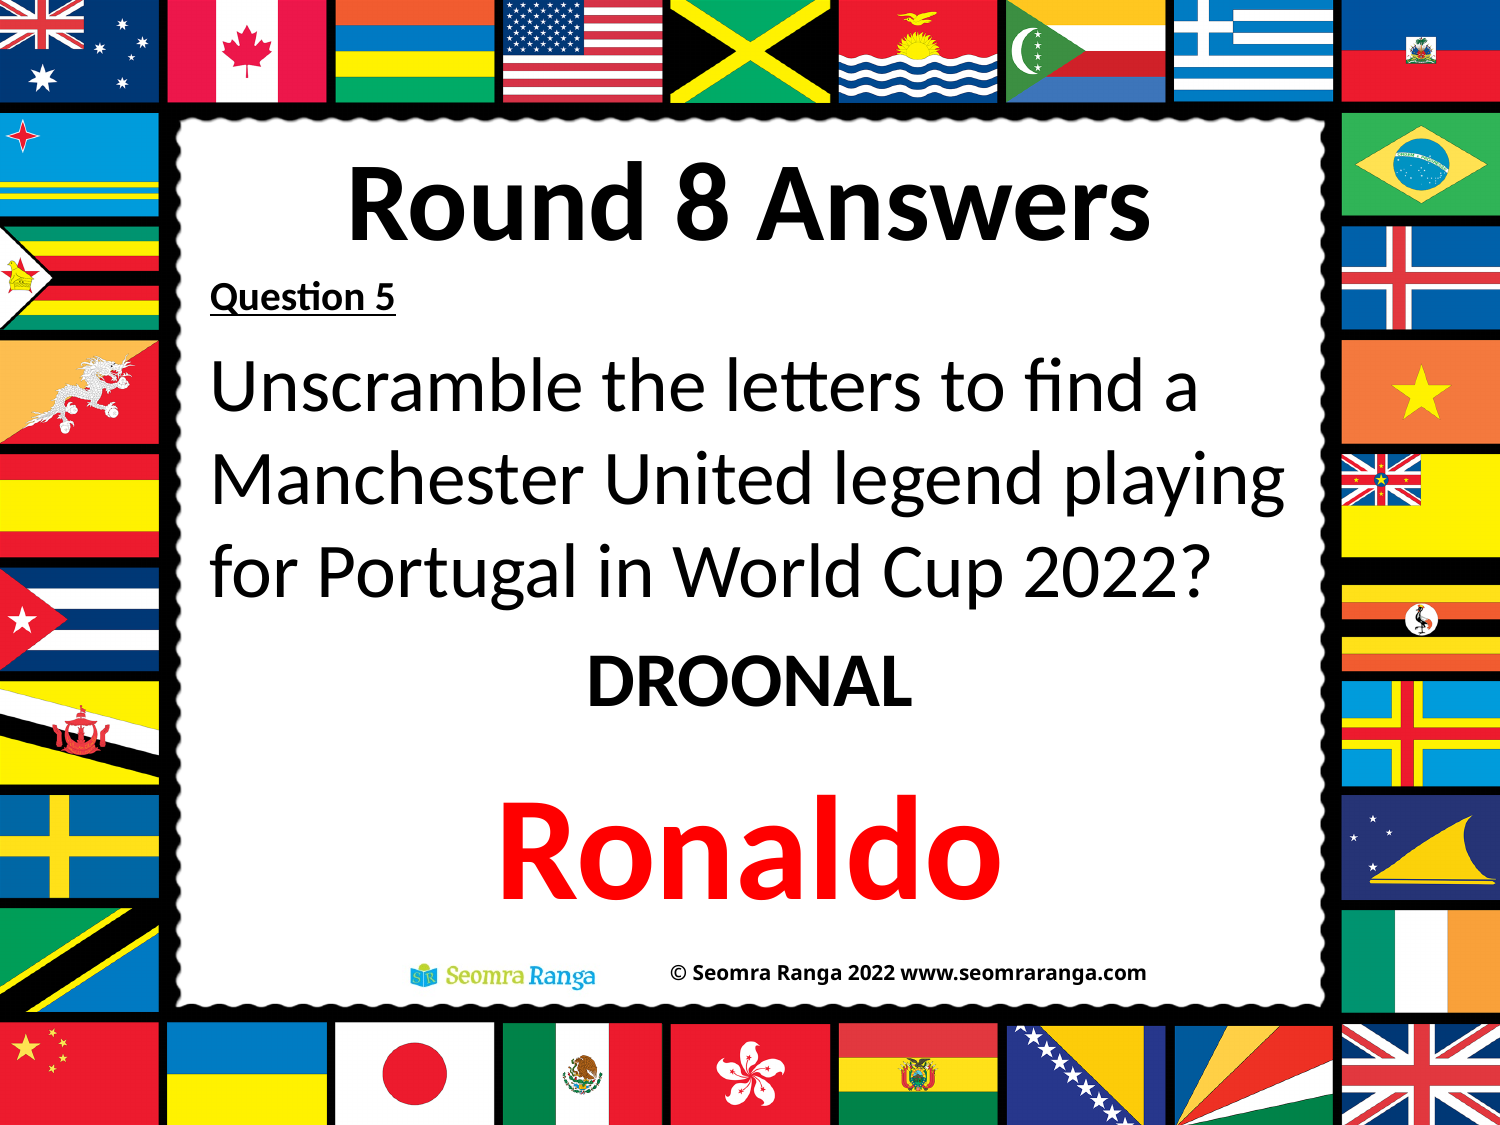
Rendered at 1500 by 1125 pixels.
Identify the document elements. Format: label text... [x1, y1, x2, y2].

text_box © Seomra Ranga 2022 www.seomraranga.com [631, 953, 1187, 993]
picture [10, 122, 36, 150]
title Round 8 Answers [183, 101, 1317, 290]
picture [0, 0, 1500, 1125]
list Question 5 Unscramble the letters to find a Manchester United legend playing for Portugal in World Cup 2022? DROONAL Ronaldo [194, 261, 1306, 953]
